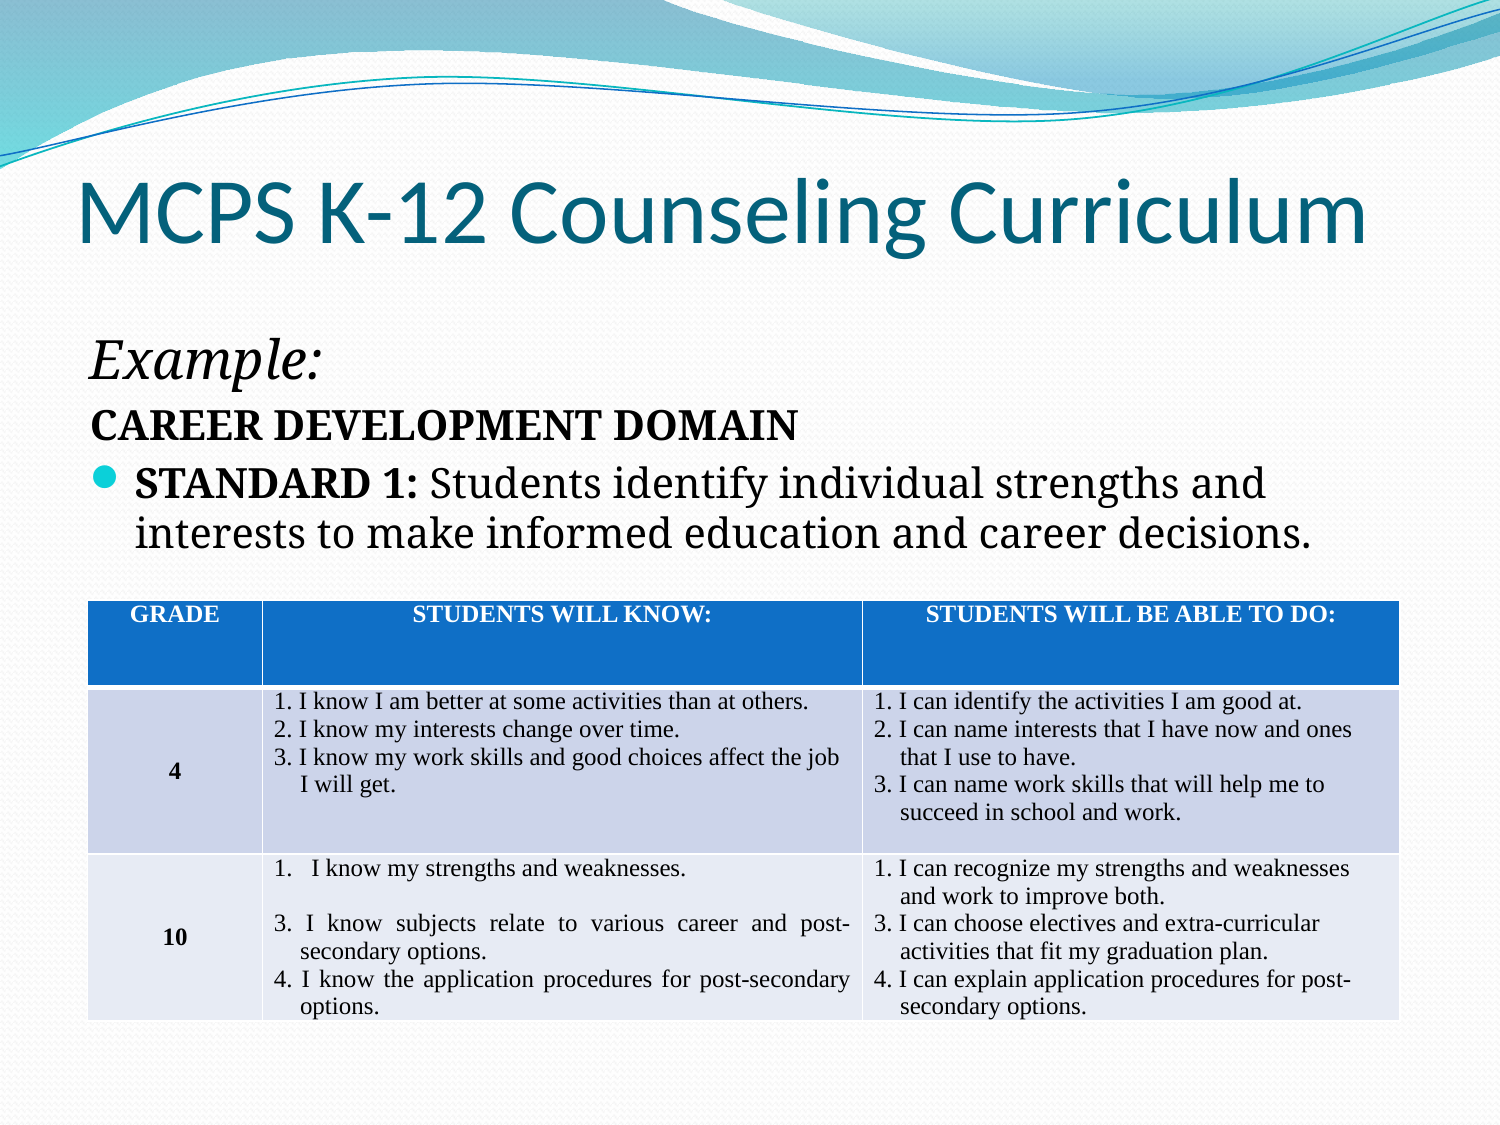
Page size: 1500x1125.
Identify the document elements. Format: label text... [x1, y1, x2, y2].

table_cell I know my strengths and weaknesses. 3. I know subjects relate to various career and post-secondary options. 4. I know the application procedures for post-secondary options. [263, 855, 862, 1020]
table_cell 4 [88, 690, 262, 853]
table_cell 10 [88, 855, 262, 1020]
table_cell 1. I can recognize my strengths and weaknesses and work to improve both. 3. I can choose electives and extra-curricular activities that fit my graduation plan. 4. I can explain application procedures for post-secondary options. [863, 855, 1399, 1020]
table_header STUDENTS WILL KNOW: [263, 601, 862, 685]
title MCPS K-12 Counseling Curriculum [75, 115, 1425, 263]
list Example: CAREER DEVELOPMENT DOMAIN STANDARD 1: Students identify individual strengths and interests to make informed education and career decisions. [75, 317, 1425, 1038]
table_cell 1. I know I am better at some activities than at others. 2. I know my interests change over time. 3. I know my work skills and good choices affect the job I will get. [263, 690, 862, 853]
table_cell 1. I can identify the activities I am good at. 2. I can name interests that I have now and ones that I use to have. 3. I can name work skills that will help me to succeed in school and work. [863, 690, 1399, 853]
table_header GRADE [88, 601, 262, 685]
table_header STUDENTS WILL BE ABLE TO DO: [863, 601, 1399, 685]
